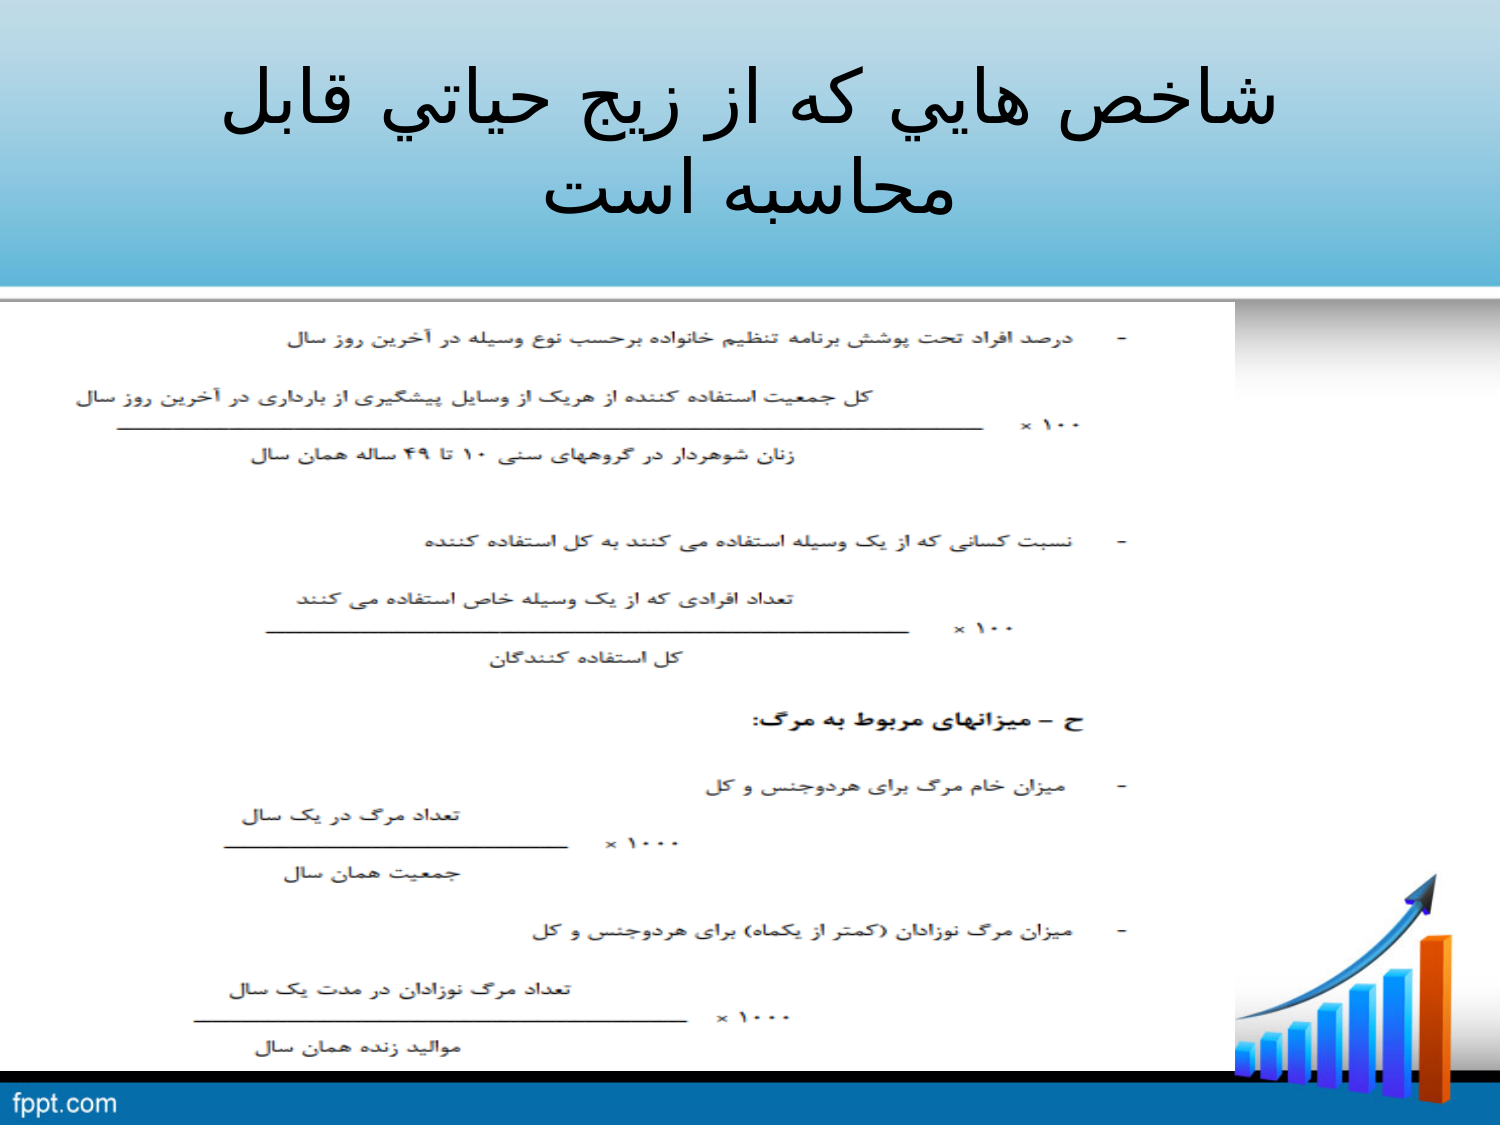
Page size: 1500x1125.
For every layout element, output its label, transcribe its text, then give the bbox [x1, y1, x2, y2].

picture [0, 0, 1500, 1125]
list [0, 302, 1235, 1071]
title شاخص هایي که از زیج حياتي قابل محاسبه است [75, 45, 1425, 233]
